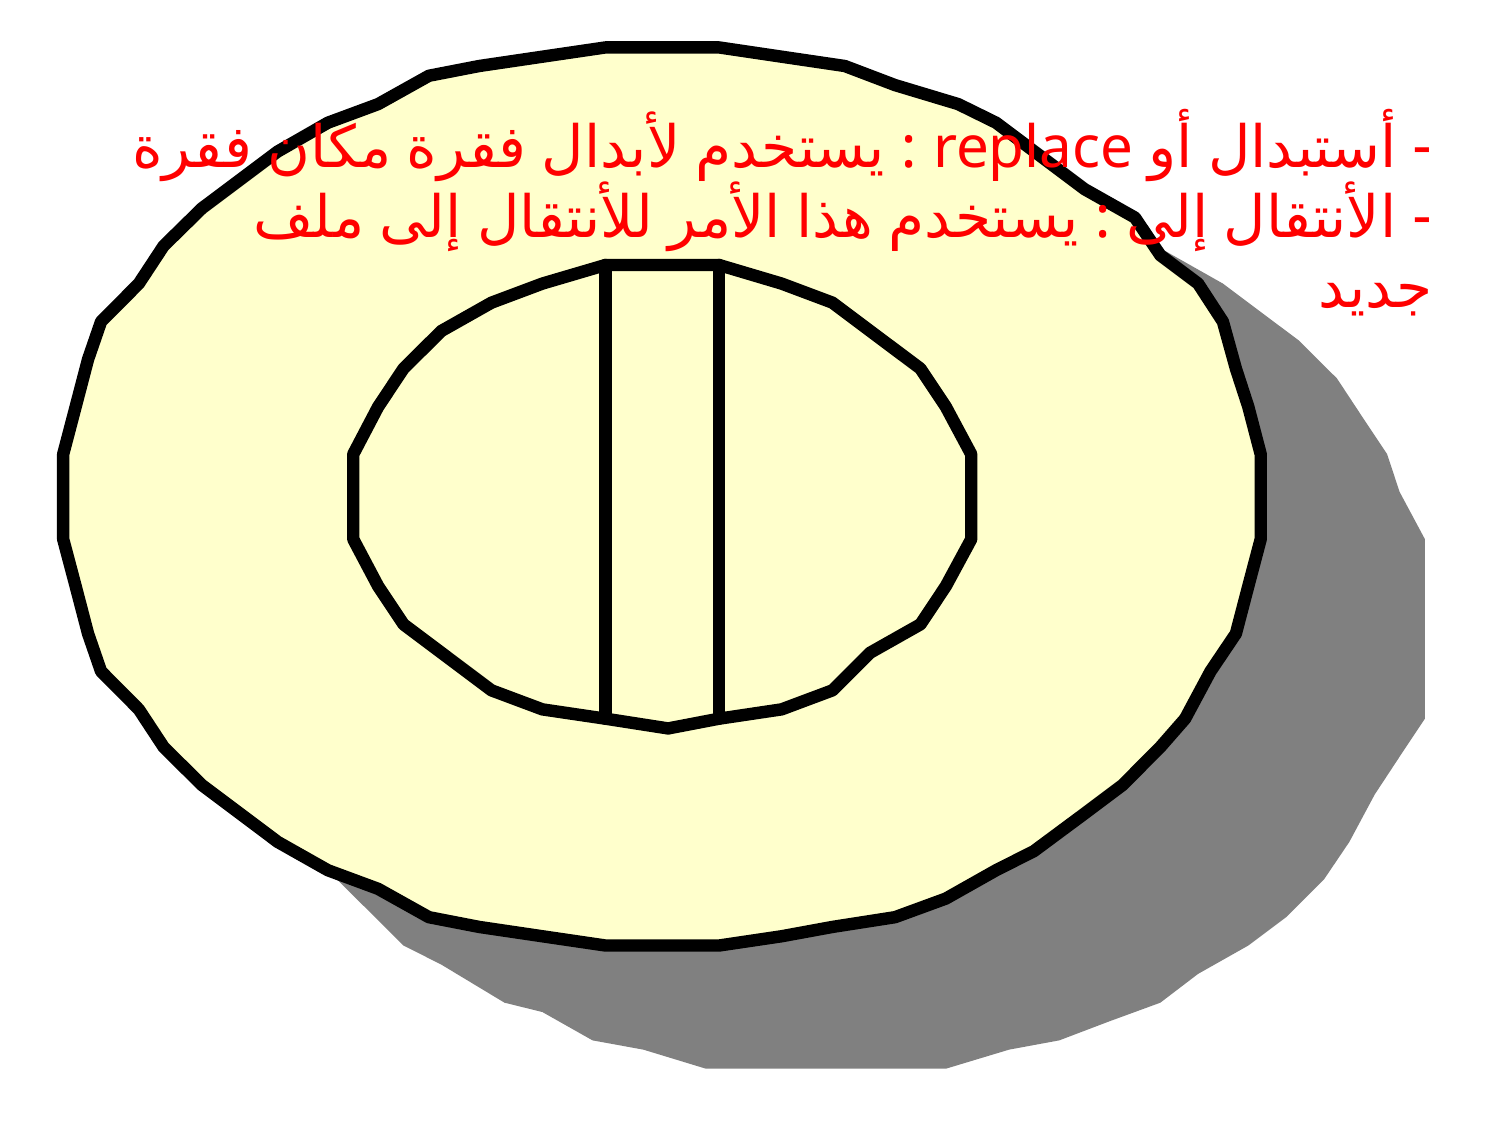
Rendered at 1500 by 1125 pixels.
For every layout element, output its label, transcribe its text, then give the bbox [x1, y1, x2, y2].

text_box - أستبدال أو replace : يستخدم لأبدال فقرة مكان فقرة - الأنتقال إلى : يستخدم هذا الأمر للأنتقال إلى ملف جديد [112, 101, 1447, 327]
